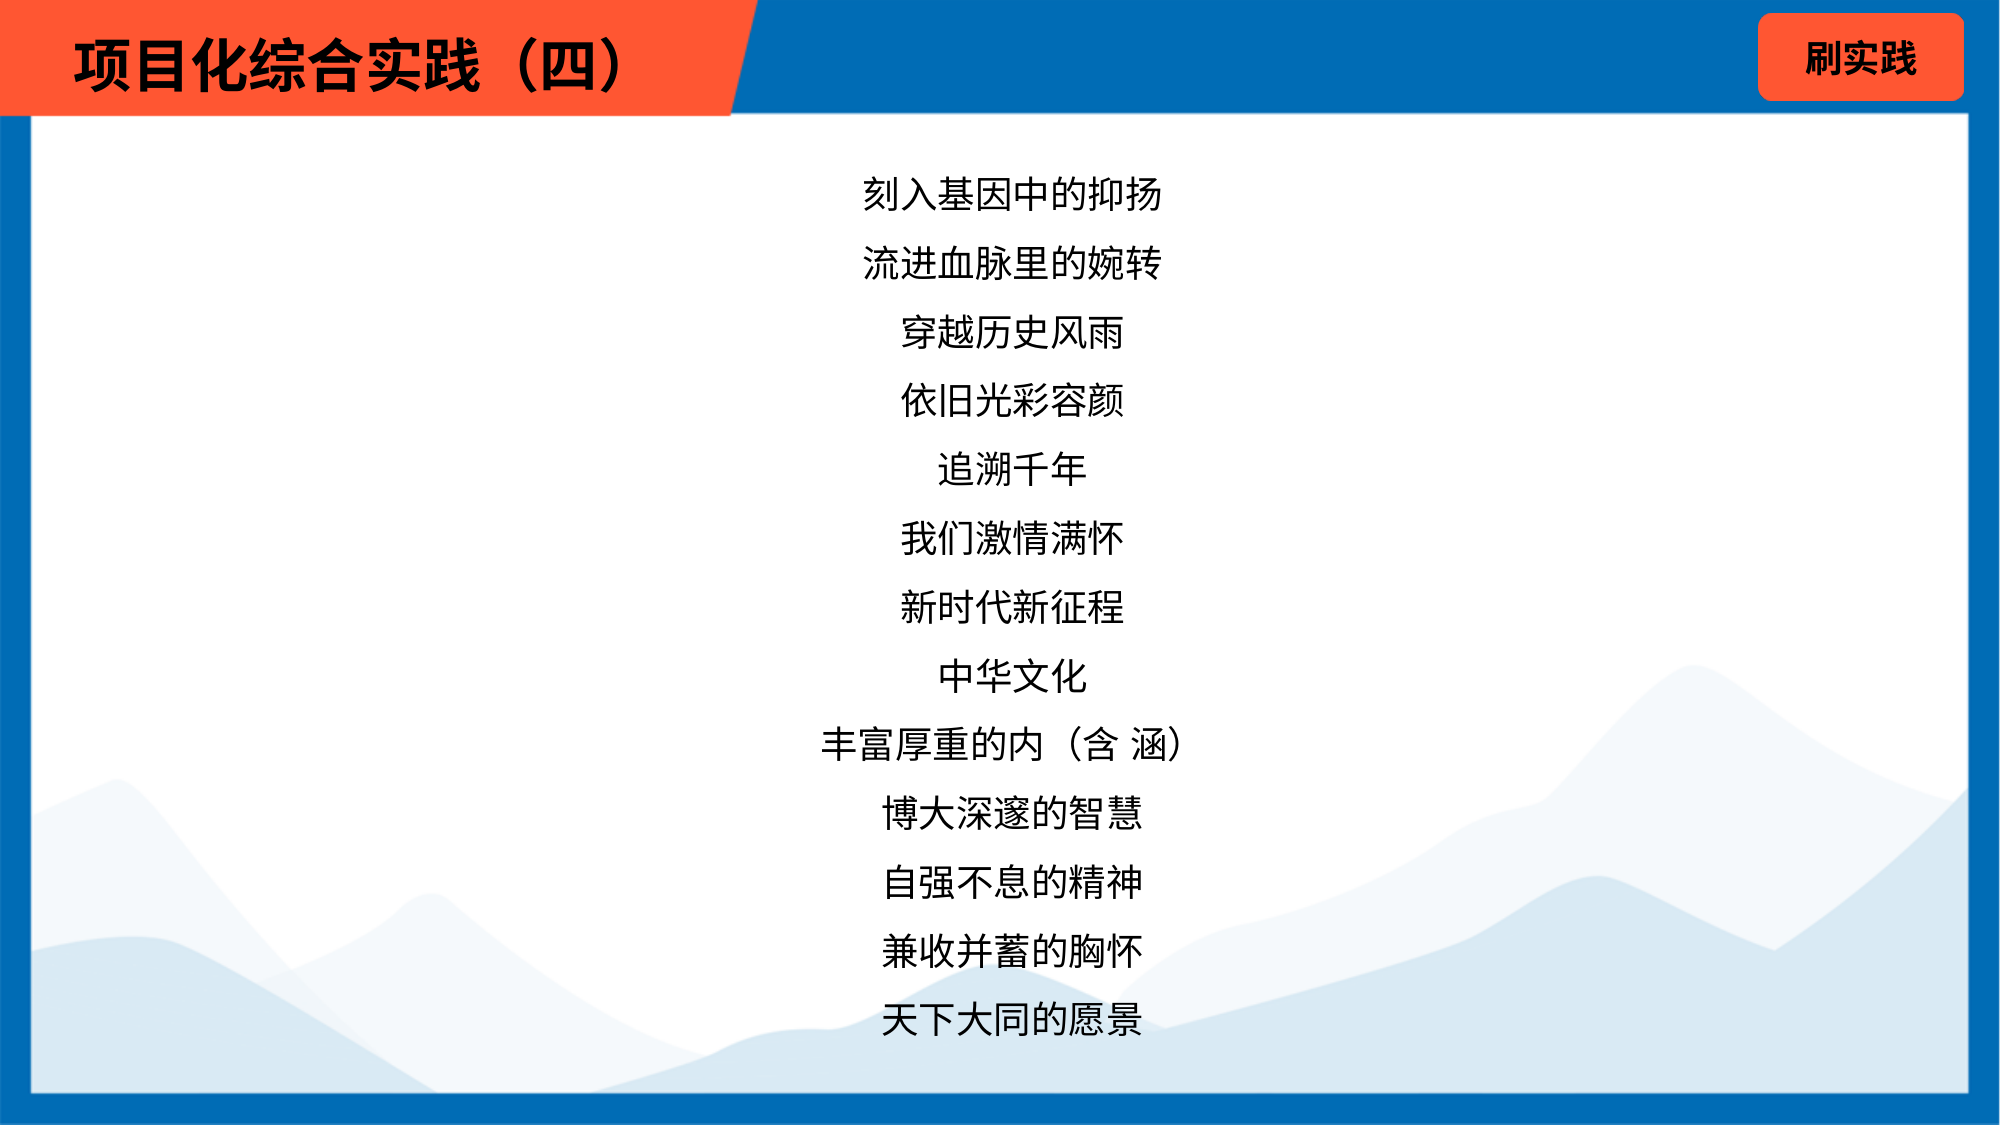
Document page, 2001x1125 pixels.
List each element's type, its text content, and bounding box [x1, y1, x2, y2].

text_box 刻入基因中的抑扬 流进血脉里的婉转 穿越历史风雨 依旧光彩容颜 追溯千年 我们激情满怀 新时代新征程 中华文化 丰富厚重的内（含 涵） 博大深邃的智慧 自强不息的精神 兼收并蓄的胸怀 天下大同的愿景 [82, 147, 1917, 1042]
picture [0, 0, 2000, 1125]
